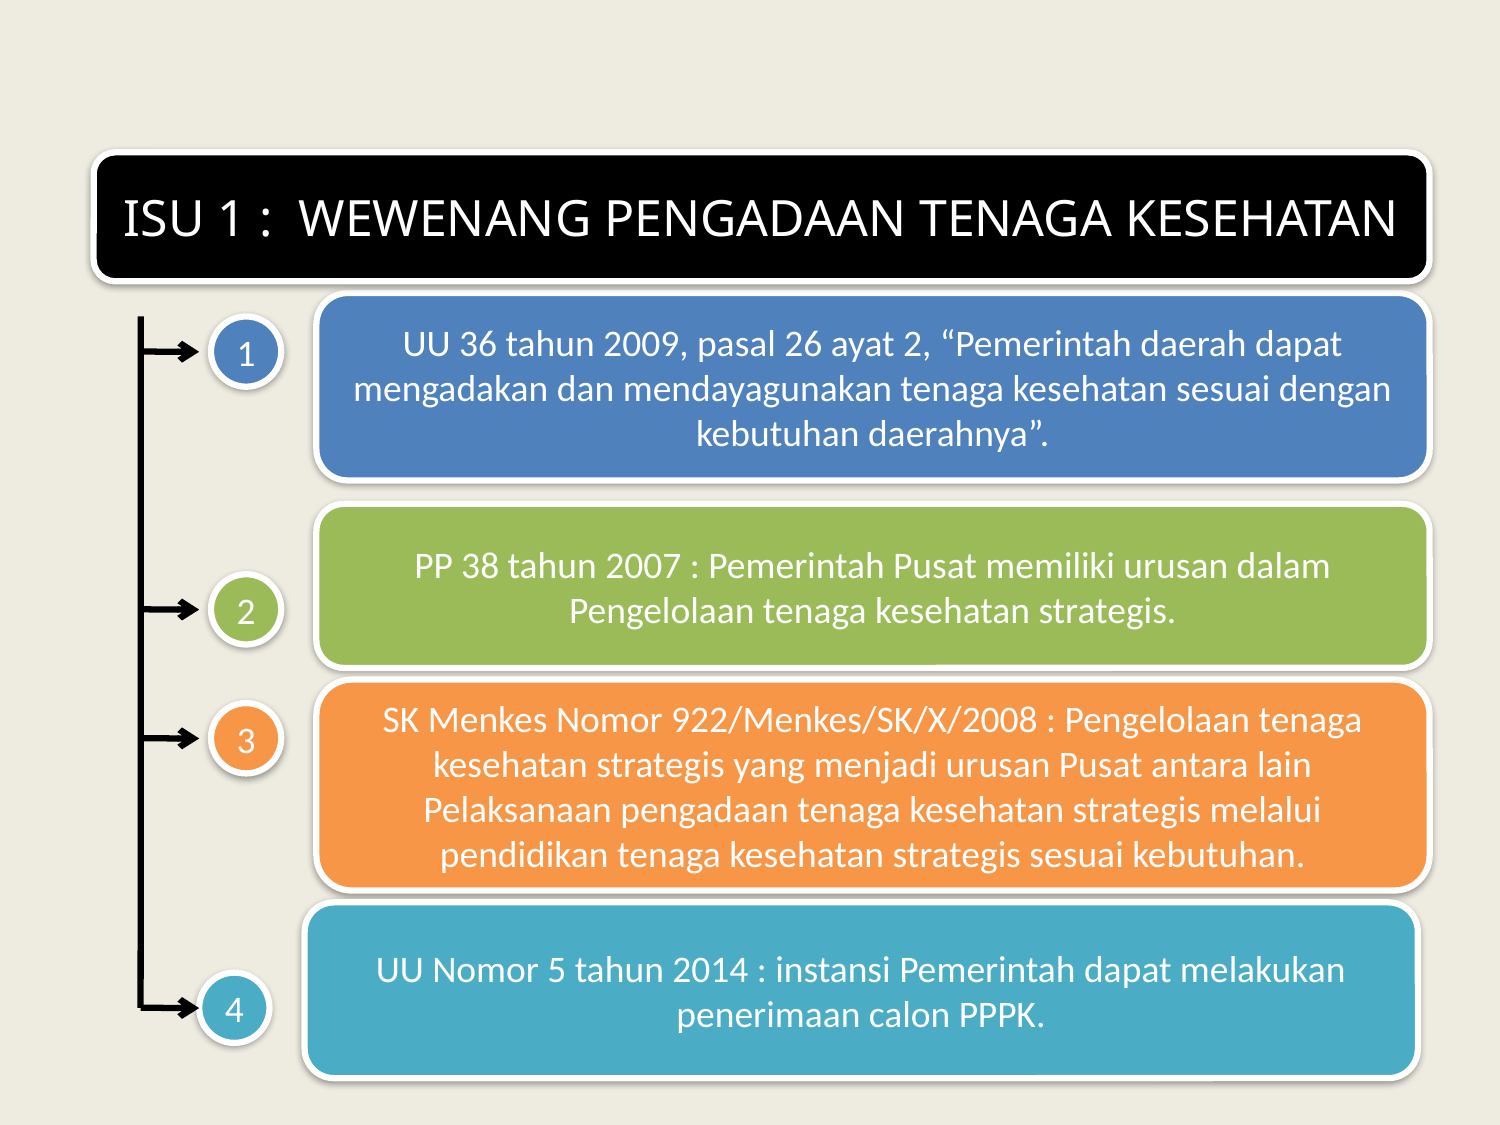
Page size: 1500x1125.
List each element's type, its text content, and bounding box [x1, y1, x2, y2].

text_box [93, 152, 1430, 1008]
text_box UU Nomor 5 tahun 2014 : instansi Pemerintah dapat melakukan penerimaan calon PPPK. [301, 1016, 1422, 1082]
text_box 4 [197, 1016, 272, 1047]
